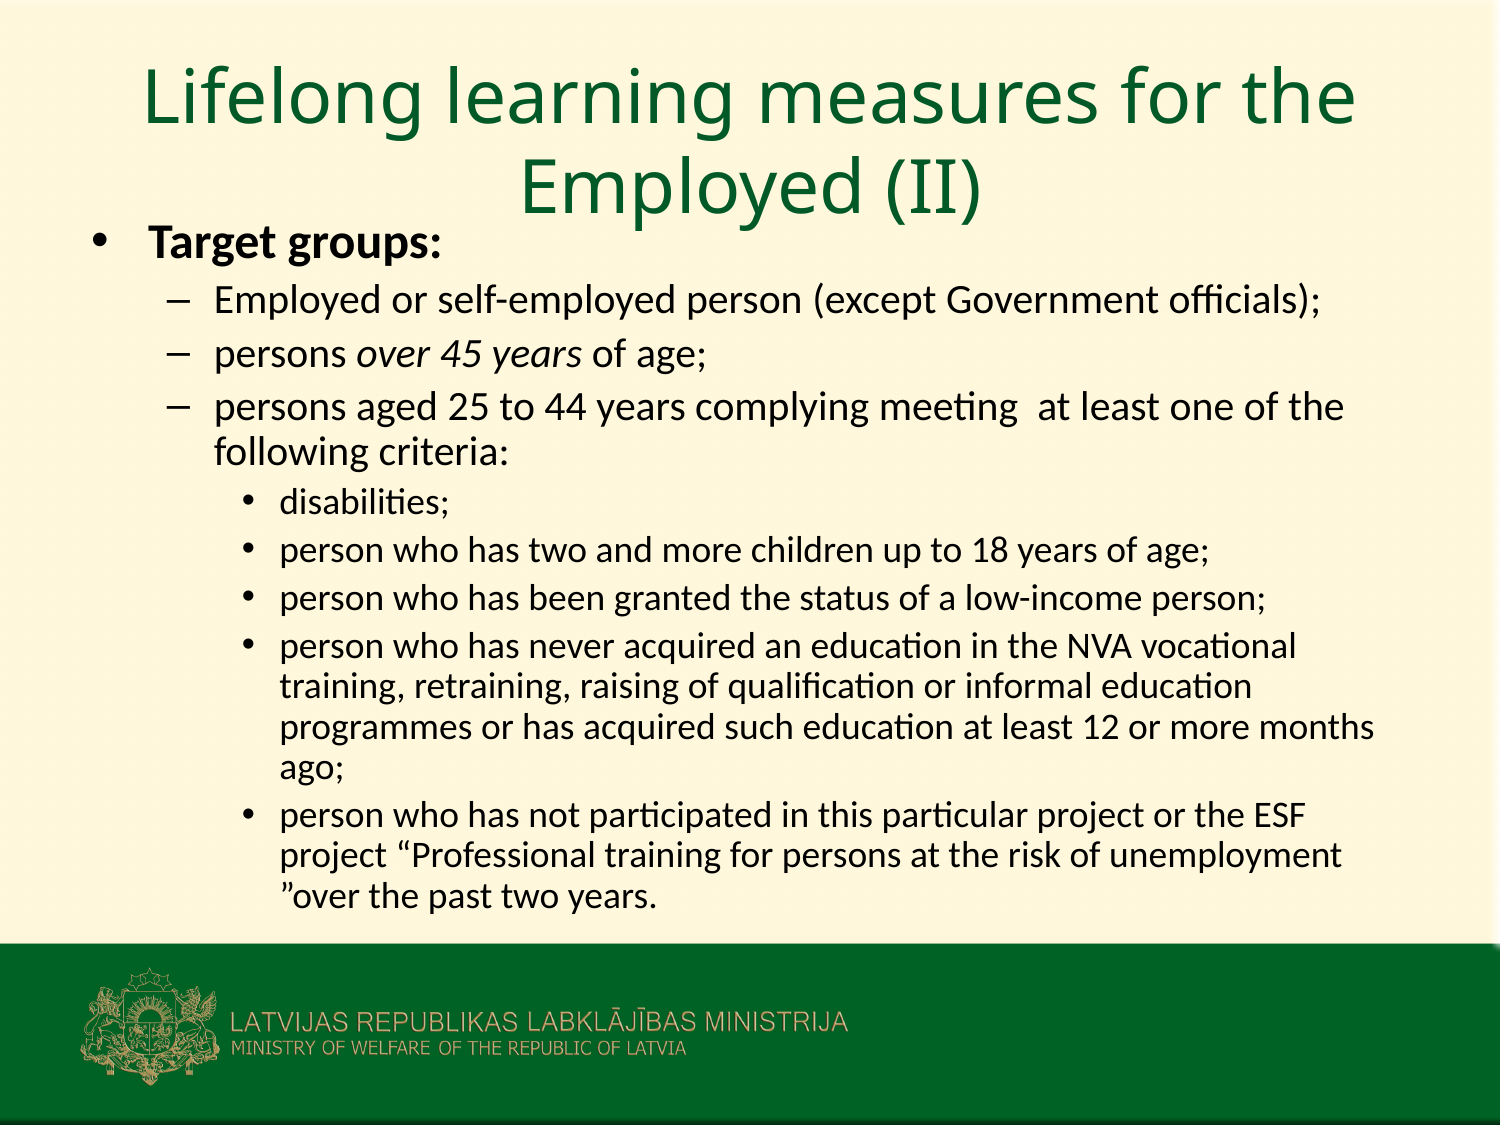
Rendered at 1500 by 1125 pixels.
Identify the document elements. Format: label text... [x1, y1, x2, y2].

title Lifelong learning measures for the Employed (II) [74, 44, 1426, 233]
list Target groups: Employed or self-employed person (except Government officials); persons over 45 years of age; persons aged 25 to 44 years complying meeting at least one of the following criteria: disabilities; person who has two and more children up to 18 years of age; person who has been granted the status of a low-income person; person who has never acquired an education in the NVA vocational training, retraining, raising of qualification or informal education programmes or has acquired such education at least 12 or more months ago; person who has not participated in this particular project or the ESF project “Professional training for persons at the risk of unemployment ”over the past two years. [76, 207, 1428, 951]
picture [0, 0, 1500, 1125]
